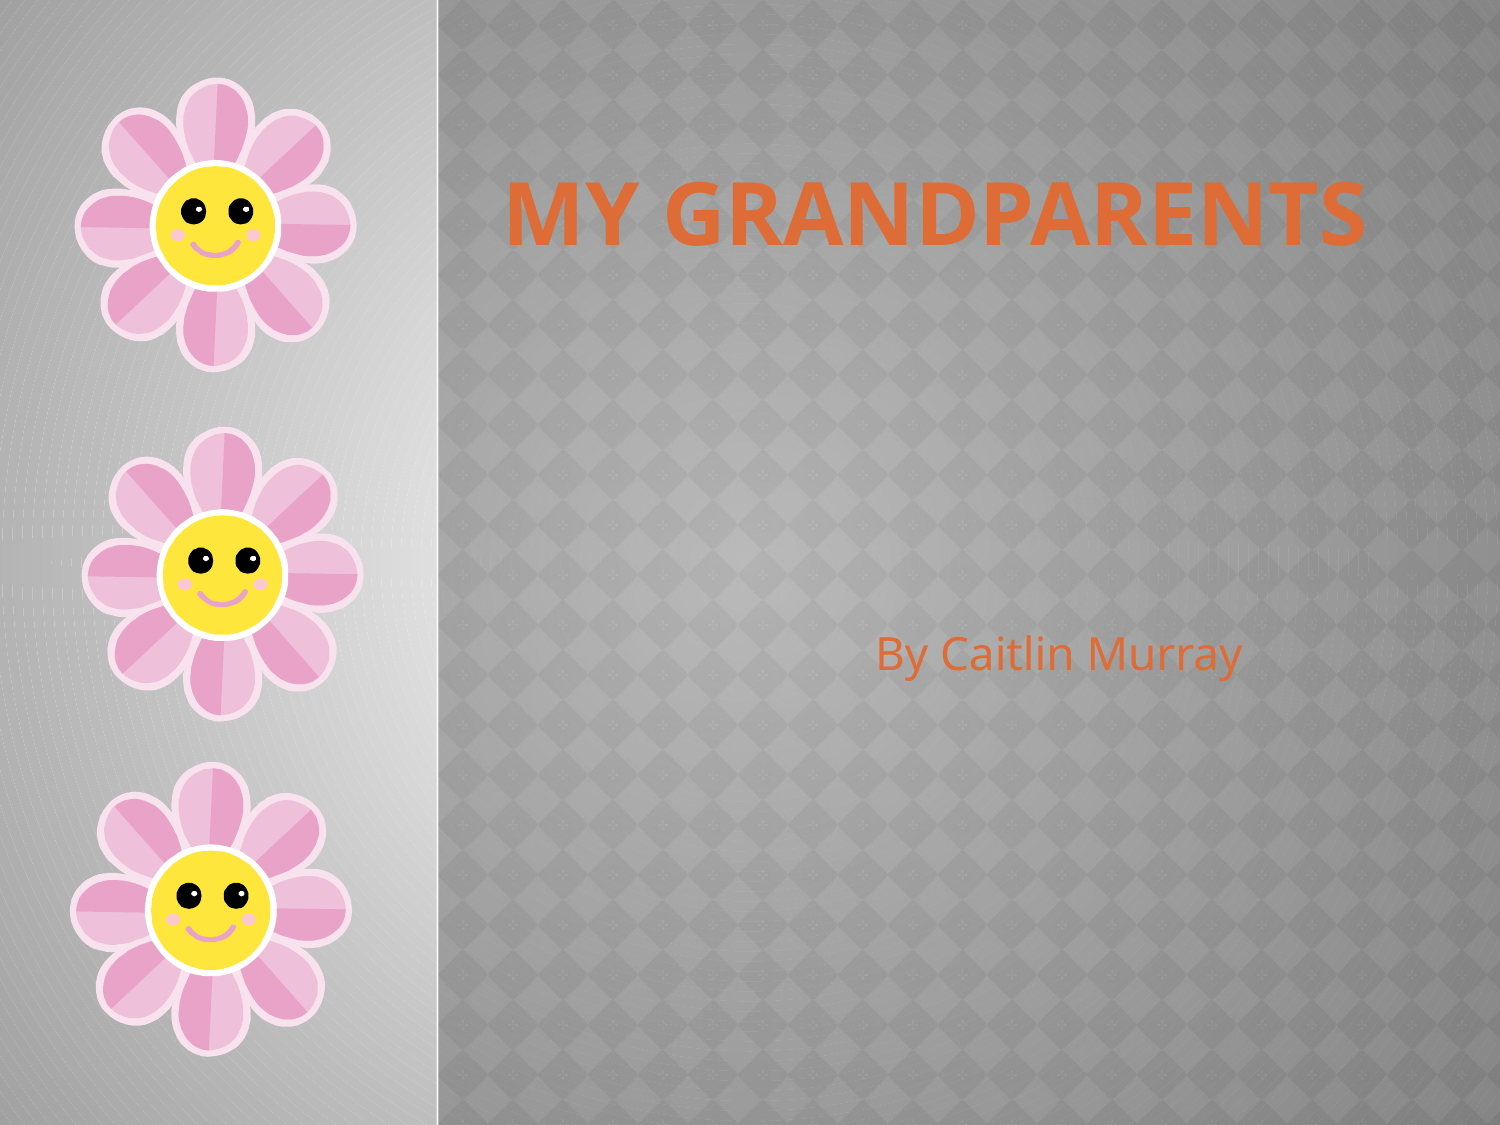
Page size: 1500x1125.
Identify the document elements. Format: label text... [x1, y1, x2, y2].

picture [73, 77, 358, 373]
picture [69, 761, 353, 1058]
title My Grandparents [99, 0, 1375, 263]
picture [80, 426, 365, 722]
subtitle By Caitlin Murray [150, 624, 1250, 925]
